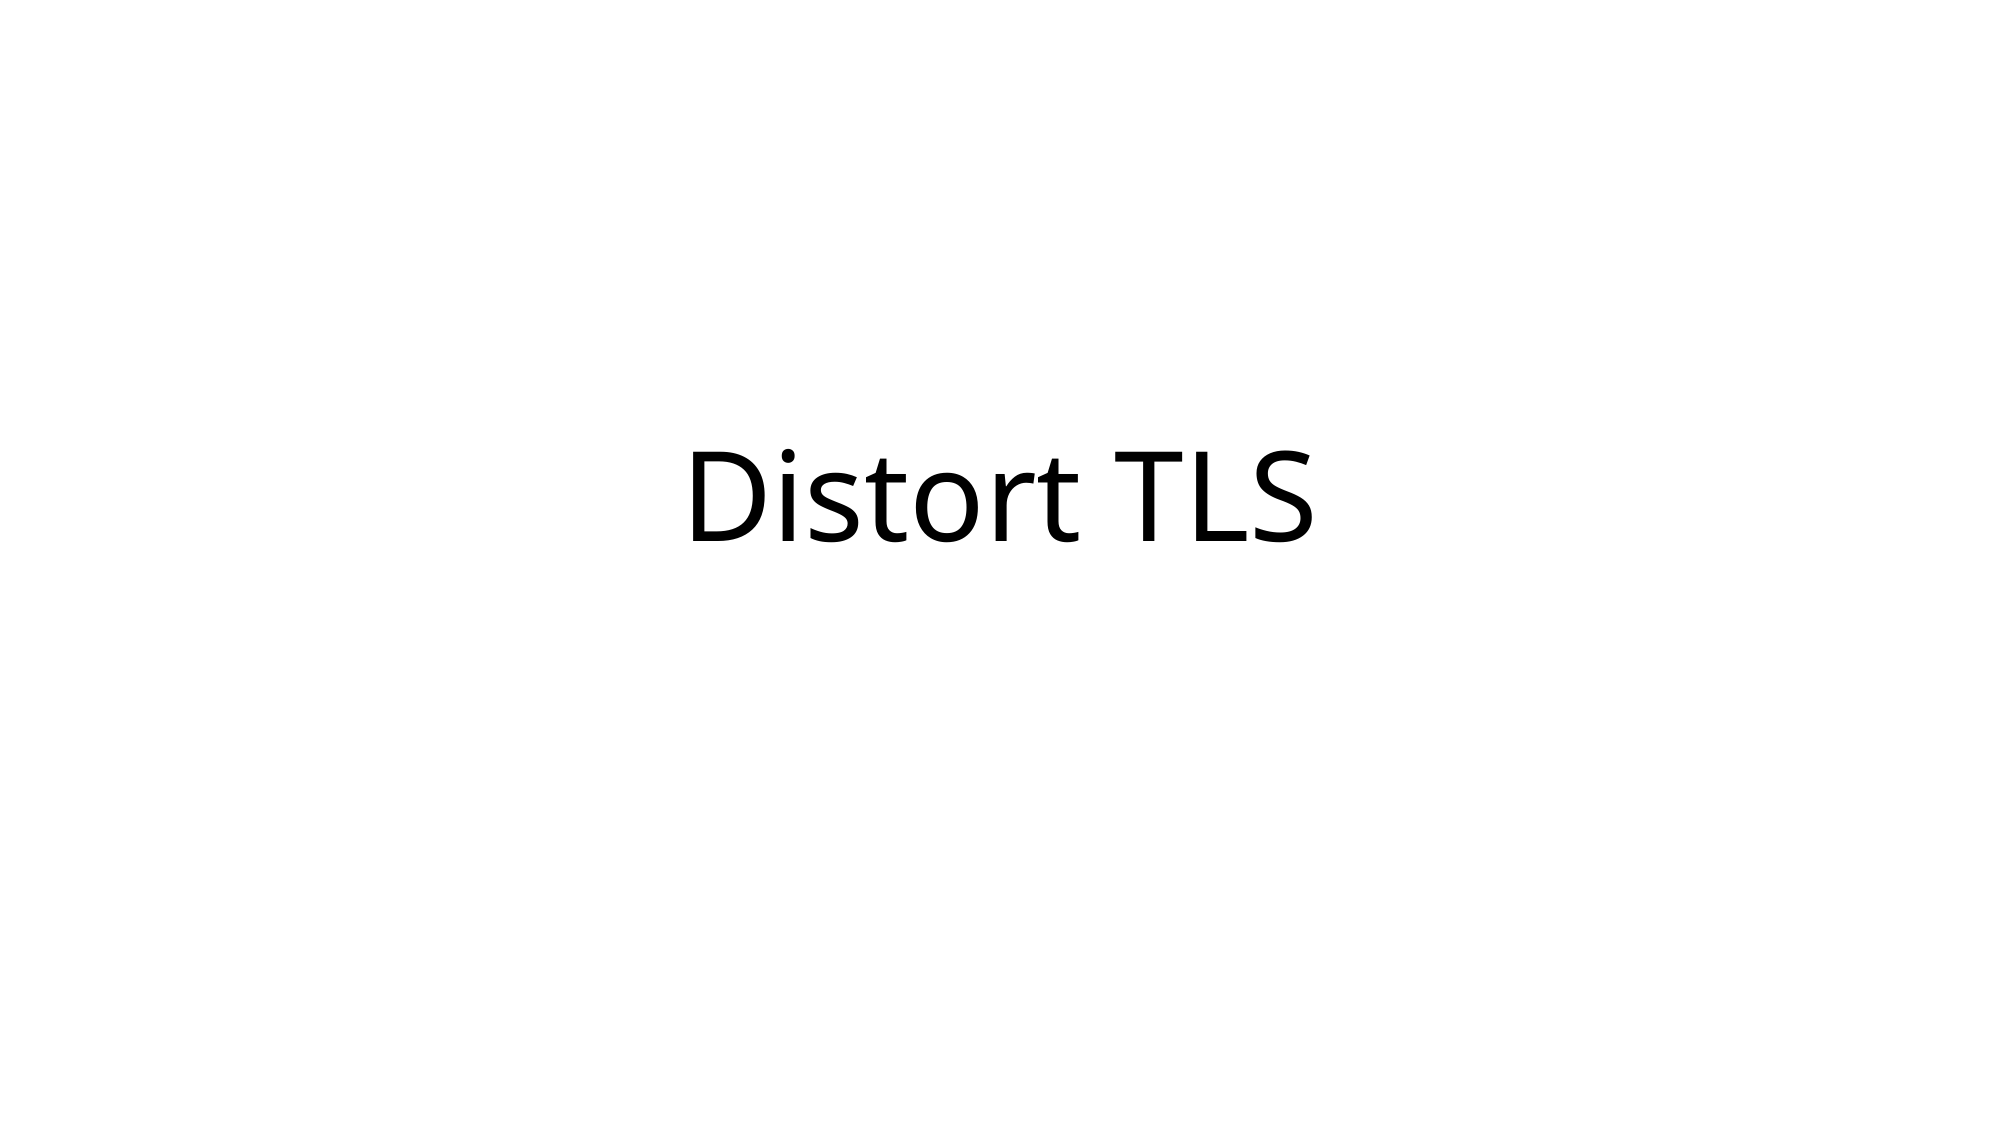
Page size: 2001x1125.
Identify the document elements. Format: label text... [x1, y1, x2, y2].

title Distort TLS [249, 184, 1750, 576]
